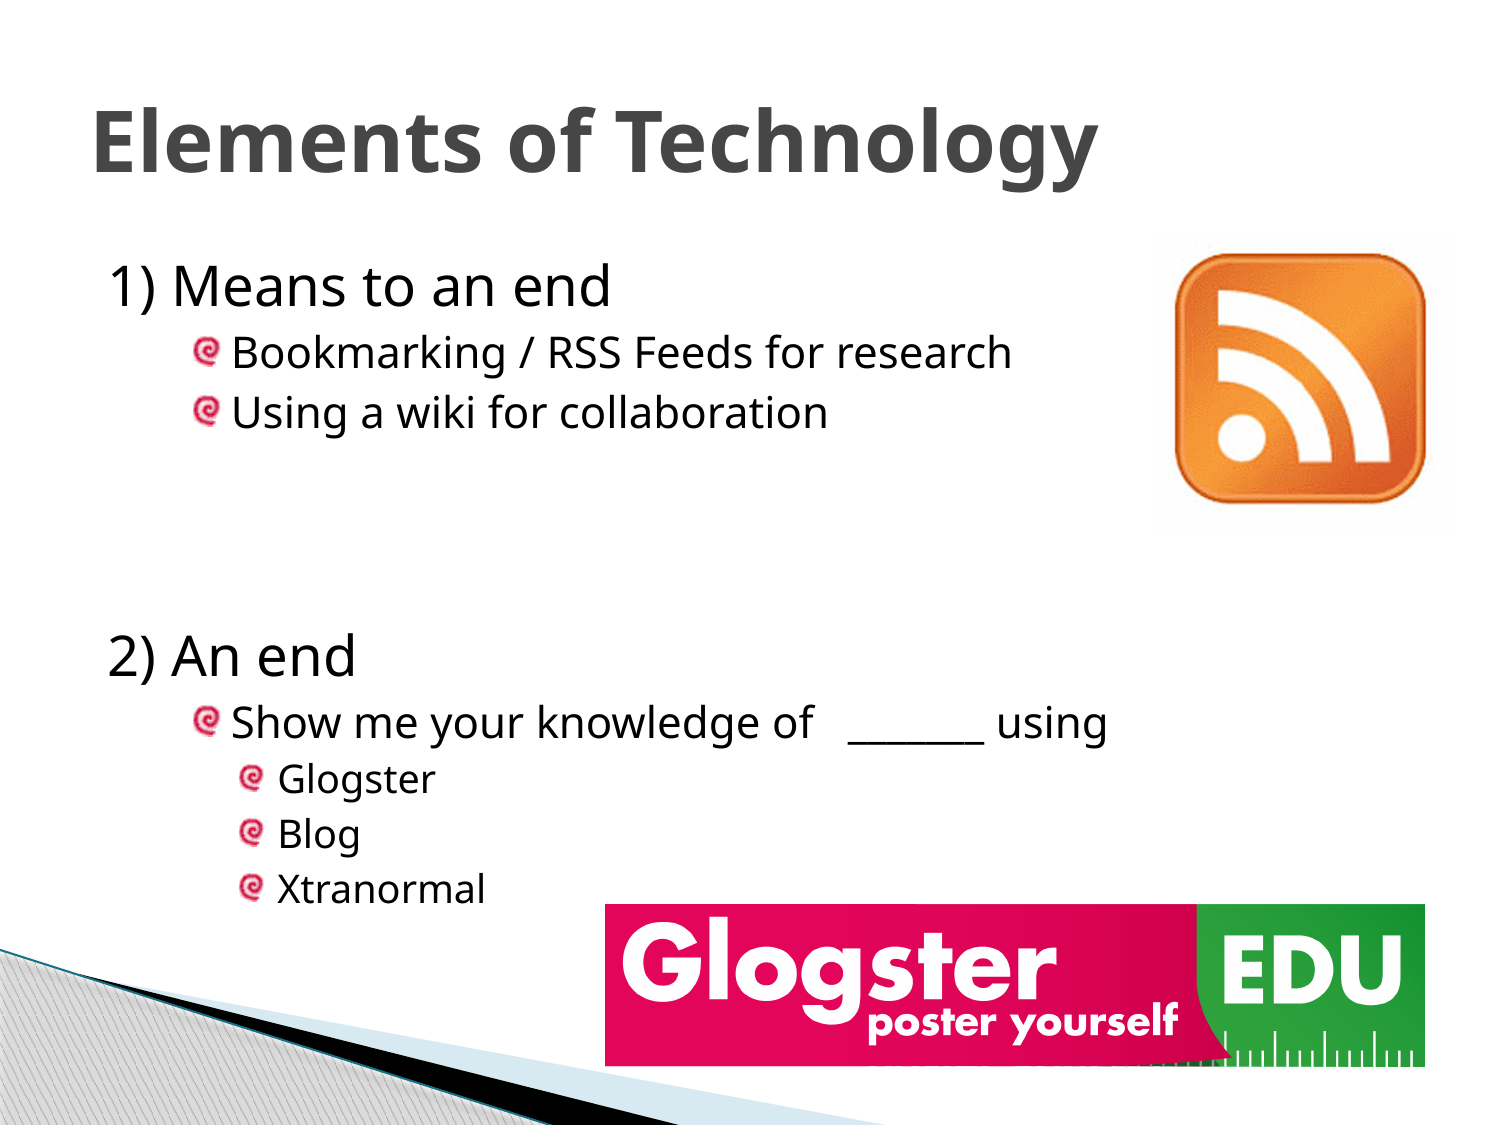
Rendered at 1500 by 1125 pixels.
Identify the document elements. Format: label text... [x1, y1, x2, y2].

picture [193, 395, 223, 427]
picture [193, 336, 223, 367]
picture [605, 904, 1426, 1067]
title Elements of Technology [75, 45, 1425, 233]
picture [1155, 232, 1453, 530]
list 1) Means to an end Bookmarking / RSS Feeds for research Using a wiki for collaboration 2) An end Show me your knowledge of _______ using Glogster Blog Xtranormal [75, 243, 1425, 986]
picture [239, 873, 266, 902]
picture [239, 818, 266, 847]
picture [239, 764, 266, 792]
picture [193, 705, 223, 737]
